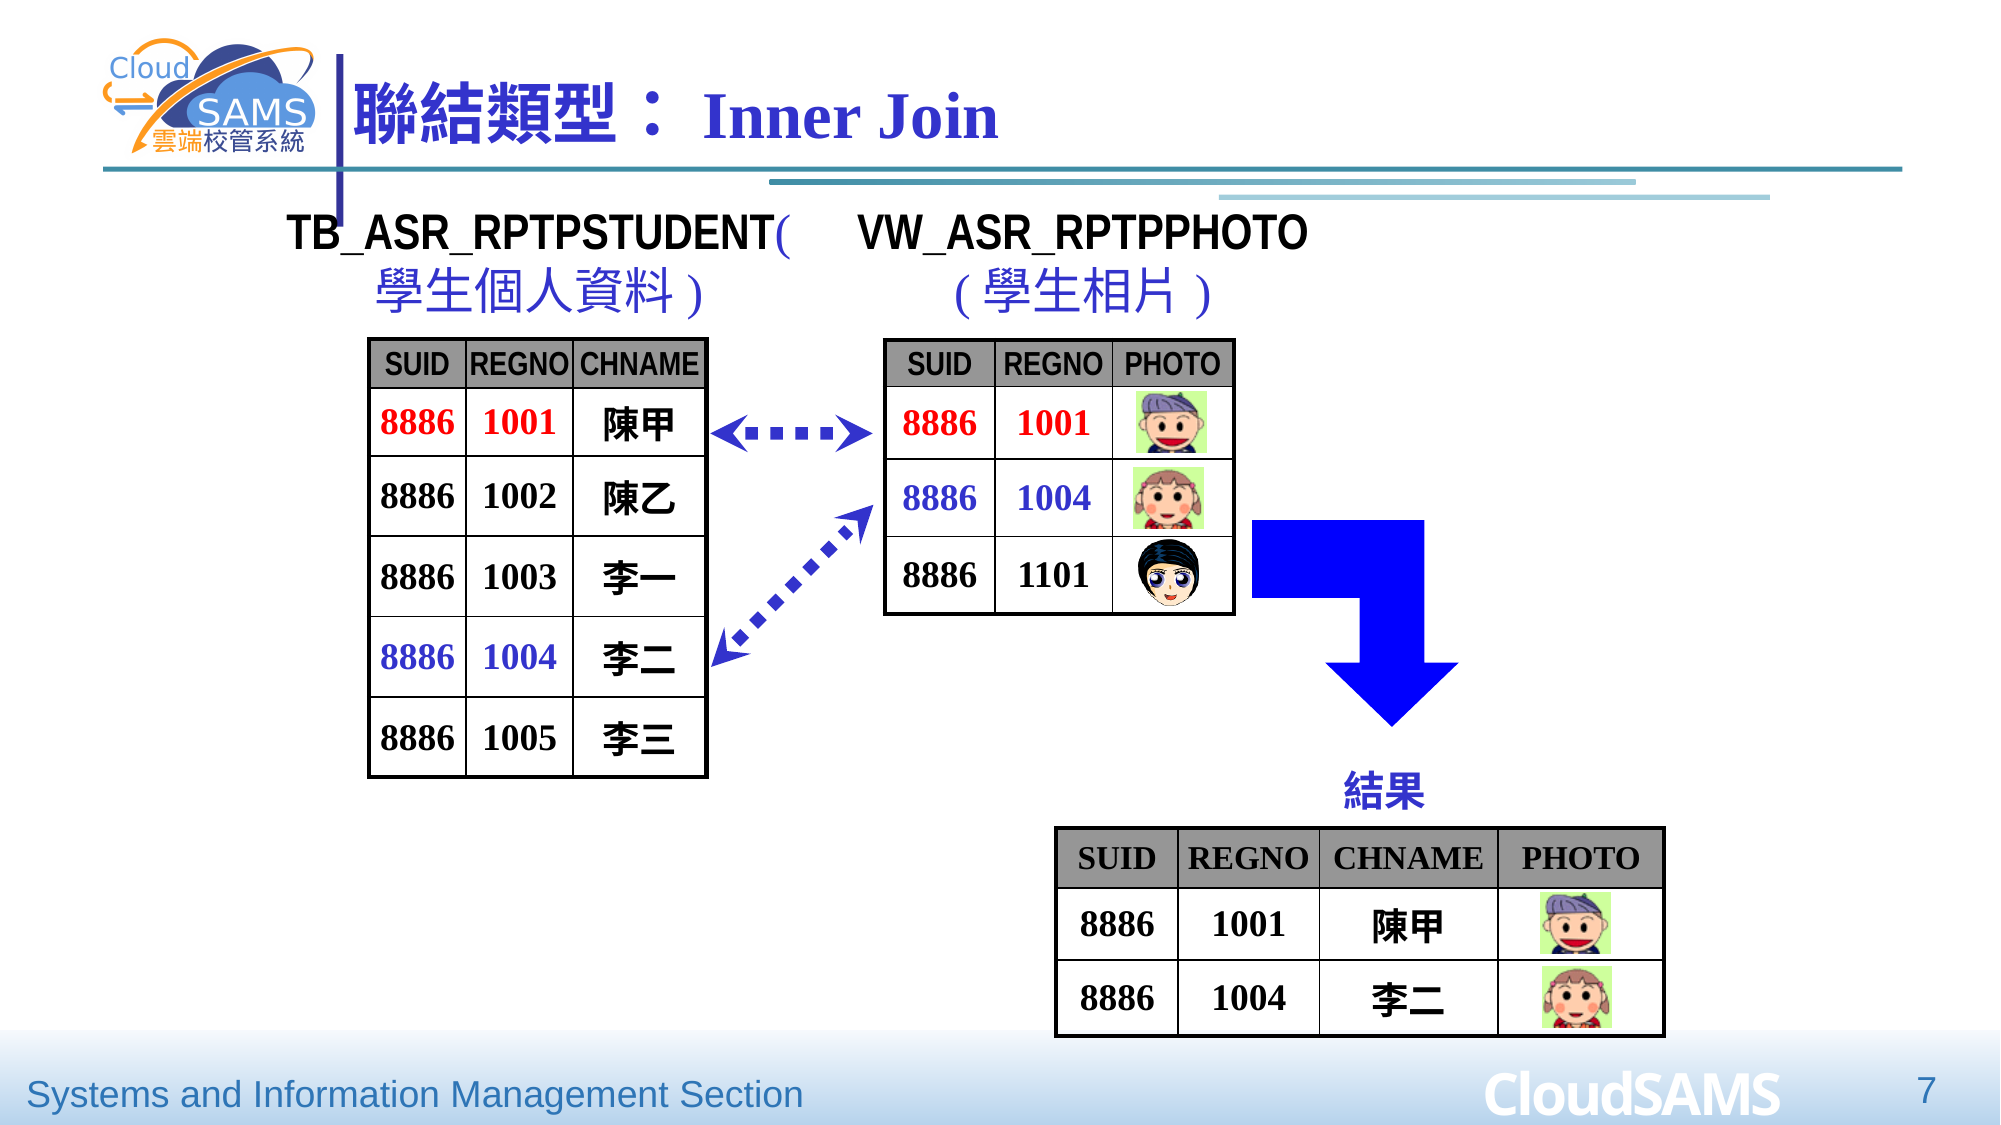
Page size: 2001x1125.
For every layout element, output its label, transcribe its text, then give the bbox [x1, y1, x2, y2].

table_cell 8886 [371, 617, 465, 696]
table_header REGNO [467, 341, 572, 387]
table_cell [1113, 460, 1232, 536]
table_cell 李三 [574, 698, 704, 775]
slide_number 7 [1755, 1059, 1952, 1125]
picture [1542, 966, 1613, 1028]
table_cell 8886 [371, 389, 465, 455]
table_header PHOTO [1499, 830, 1662, 887]
text_box [860, 427, 873, 440]
text_box [710, 427, 723, 440]
table_header SUID [1058, 830, 1177, 887]
table_cell 8886 [1058, 961, 1177, 1034]
table_cell 李二 [574, 617, 704, 696]
table_cell [1113, 387, 1232, 458]
picture [87, 7, 349, 175]
table_cell 1001 [1179, 889, 1319, 959]
table_cell 1004 [467, 617, 572, 696]
text_box VW_ASR_RPTPPHOTO (學生相片) [838, 191, 1328, 327]
text_box [711, 653, 725, 667]
table_cell [1499, 961, 1662, 1034]
table_header CHNAME [1320, 830, 1497, 887]
picture [1136, 391, 1207, 453]
table_cell 8886 [371, 537, 465, 616]
table_cell 李二 [1320, 961, 1497, 1034]
table_cell 1001 [467, 389, 572, 455]
table_cell 1001 [996, 387, 1112, 458]
table_header CHNAME [574, 341, 704, 387]
table_cell 8886 [887, 460, 994, 536]
table_cell [1200, 537, 1232, 612]
table_cell [1113, 537, 1137, 612]
table_cell 1101 [996, 537, 1112, 612]
text_box [860, 504, 874, 518]
table_cell 1004 [996, 460, 1112, 536]
table_header PHOTO [1113, 342, 1232, 386]
table_cell 8886 [887, 537, 994, 612]
table_header SUID [887, 342, 994, 386]
text_box 結果 [1328, 757, 1442, 823]
table_cell 1005 [467, 698, 572, 775]
table_cell [1499, 889, 1662, 959]
table_cell 李一 [574, 537, 704, 616]
table_cell 1002 [467, 457, 572, 535]
picture [1133, 466, 1204, 529]
picture [1540, 892, 1611, 954]
text_box [1252, 520, 1459, 727]
table_cell 8886 [371, 457, 465, 535]
table_cell 8886 [371, 698, 465, 775]
table_header REGNO [996, 342, 1112, 386]
text_box TB_ASR_RPTPSTUDENT(學生個人資料) [271, 191, 807, 327]
picture [1138, 539, 1199, 607]
table_cell 陳甲 [574, 389, 704, 455]
table_header SUID [371, 341, 465, 387]
table_cell 1003 [467, 537, 572, 616]
table_header REGNO [1179, 830, 1319, 887]
title 聯結類型：Inner Join [337, 34, 1454, 160]
table_cell 1004 [1179, 961, 1319, 1034]
table_cell 8886 [1058, 889, 1177, 959]
table_cell 陳甲 [1320, 889, 1497, 959]
table_cell 陳乙 [574, 457, 704, 535]
table_cell 8886 [887, 387, 994, 458]
